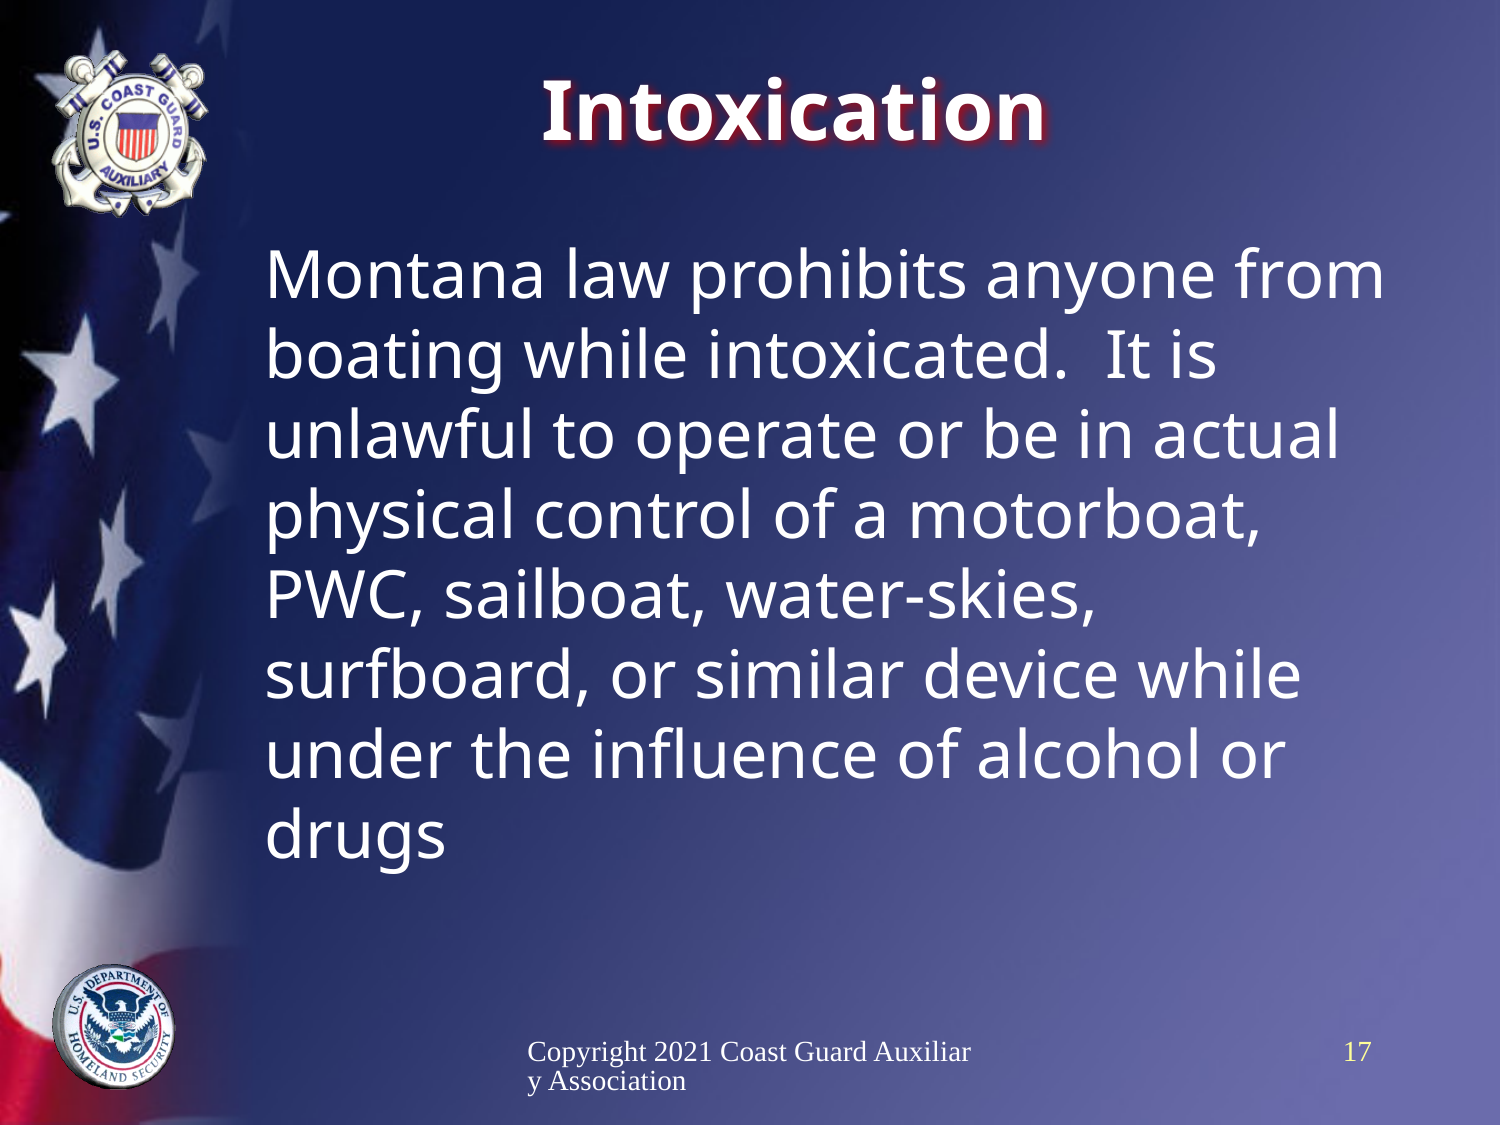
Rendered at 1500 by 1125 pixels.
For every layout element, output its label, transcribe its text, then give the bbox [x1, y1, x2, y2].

footer Copyright 2021 Coast Guard Auxiliary Association [512, 1025, 988, 1100]
picture [0, 0, 1500, 1125]
slide_number 17 [1074, 1025, 1388, 1100]
text_box Montana law prohibits anyone from boating while intoxicated. It is unlawful to operate or be in actual physical control of a motorboat, PWC, sailboat, water-skies, surfboard, or similar device while under the influence of alcohol or drugs [249, 224, 1450, 880]
title Intoxication [137, 37, 1388, 177]
